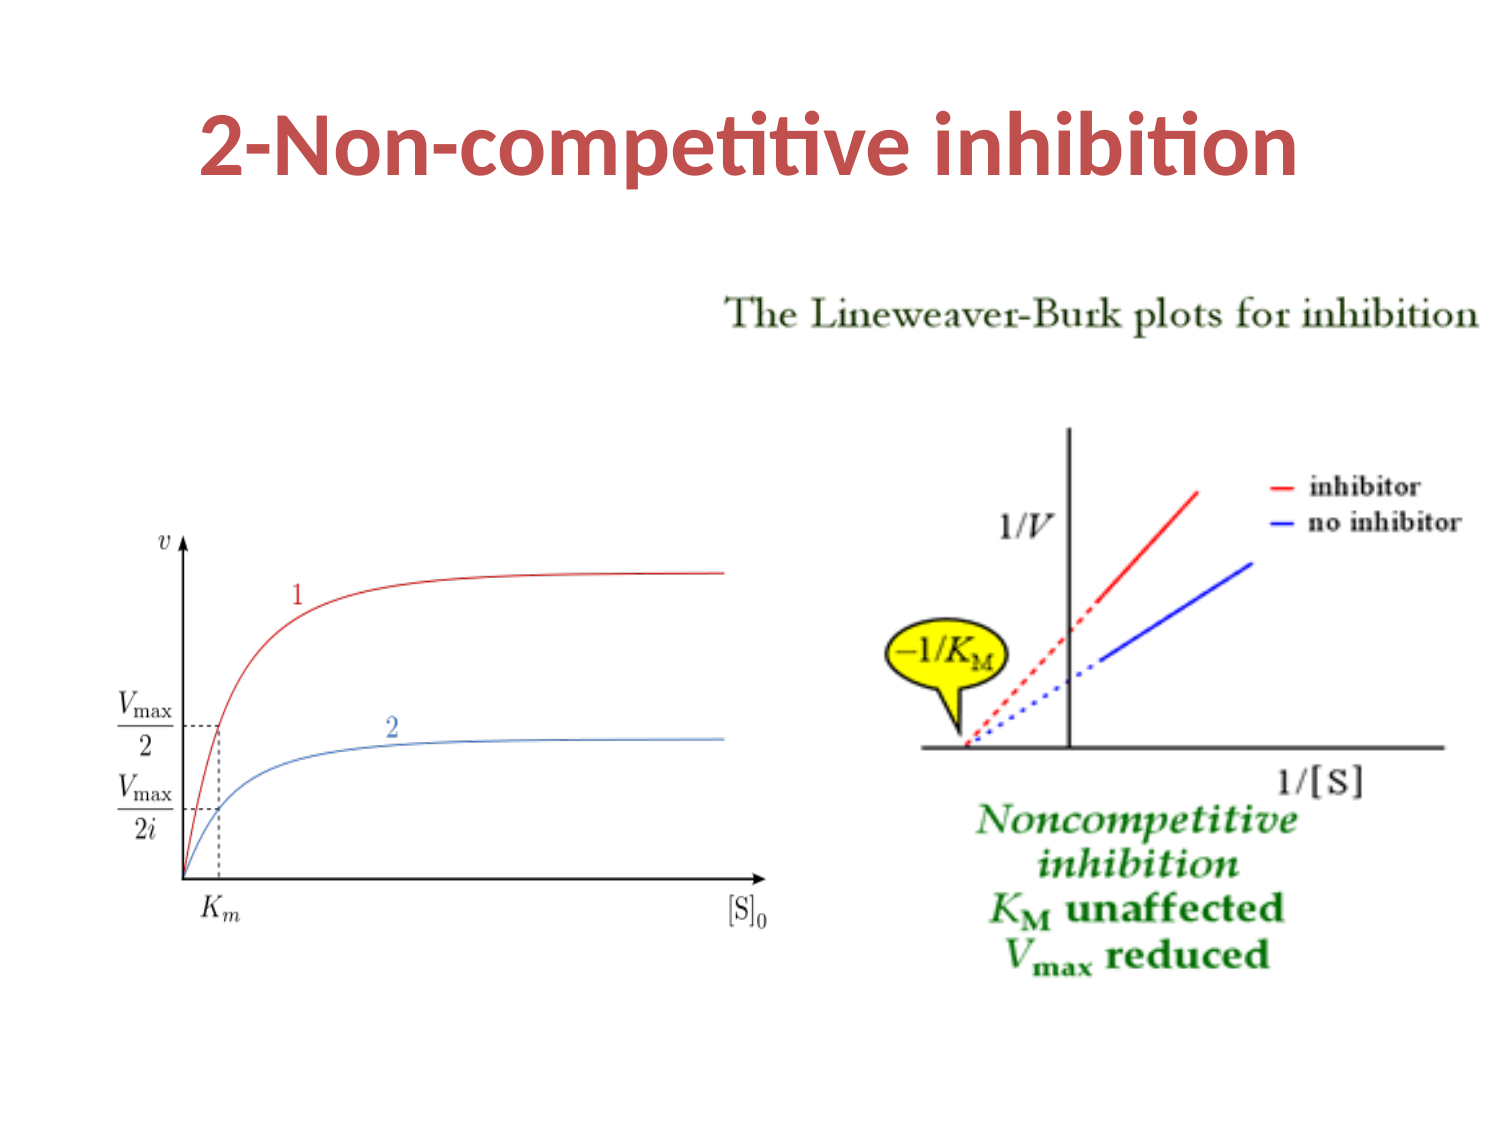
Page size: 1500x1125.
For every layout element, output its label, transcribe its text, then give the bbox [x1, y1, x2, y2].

picture [862, 424, 1463, 988]
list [99, 512, 784, 956]
title 2-Non-competitive inhibition [75, 45, 1425, 233]
picture [712, 287, 1500, 363]
